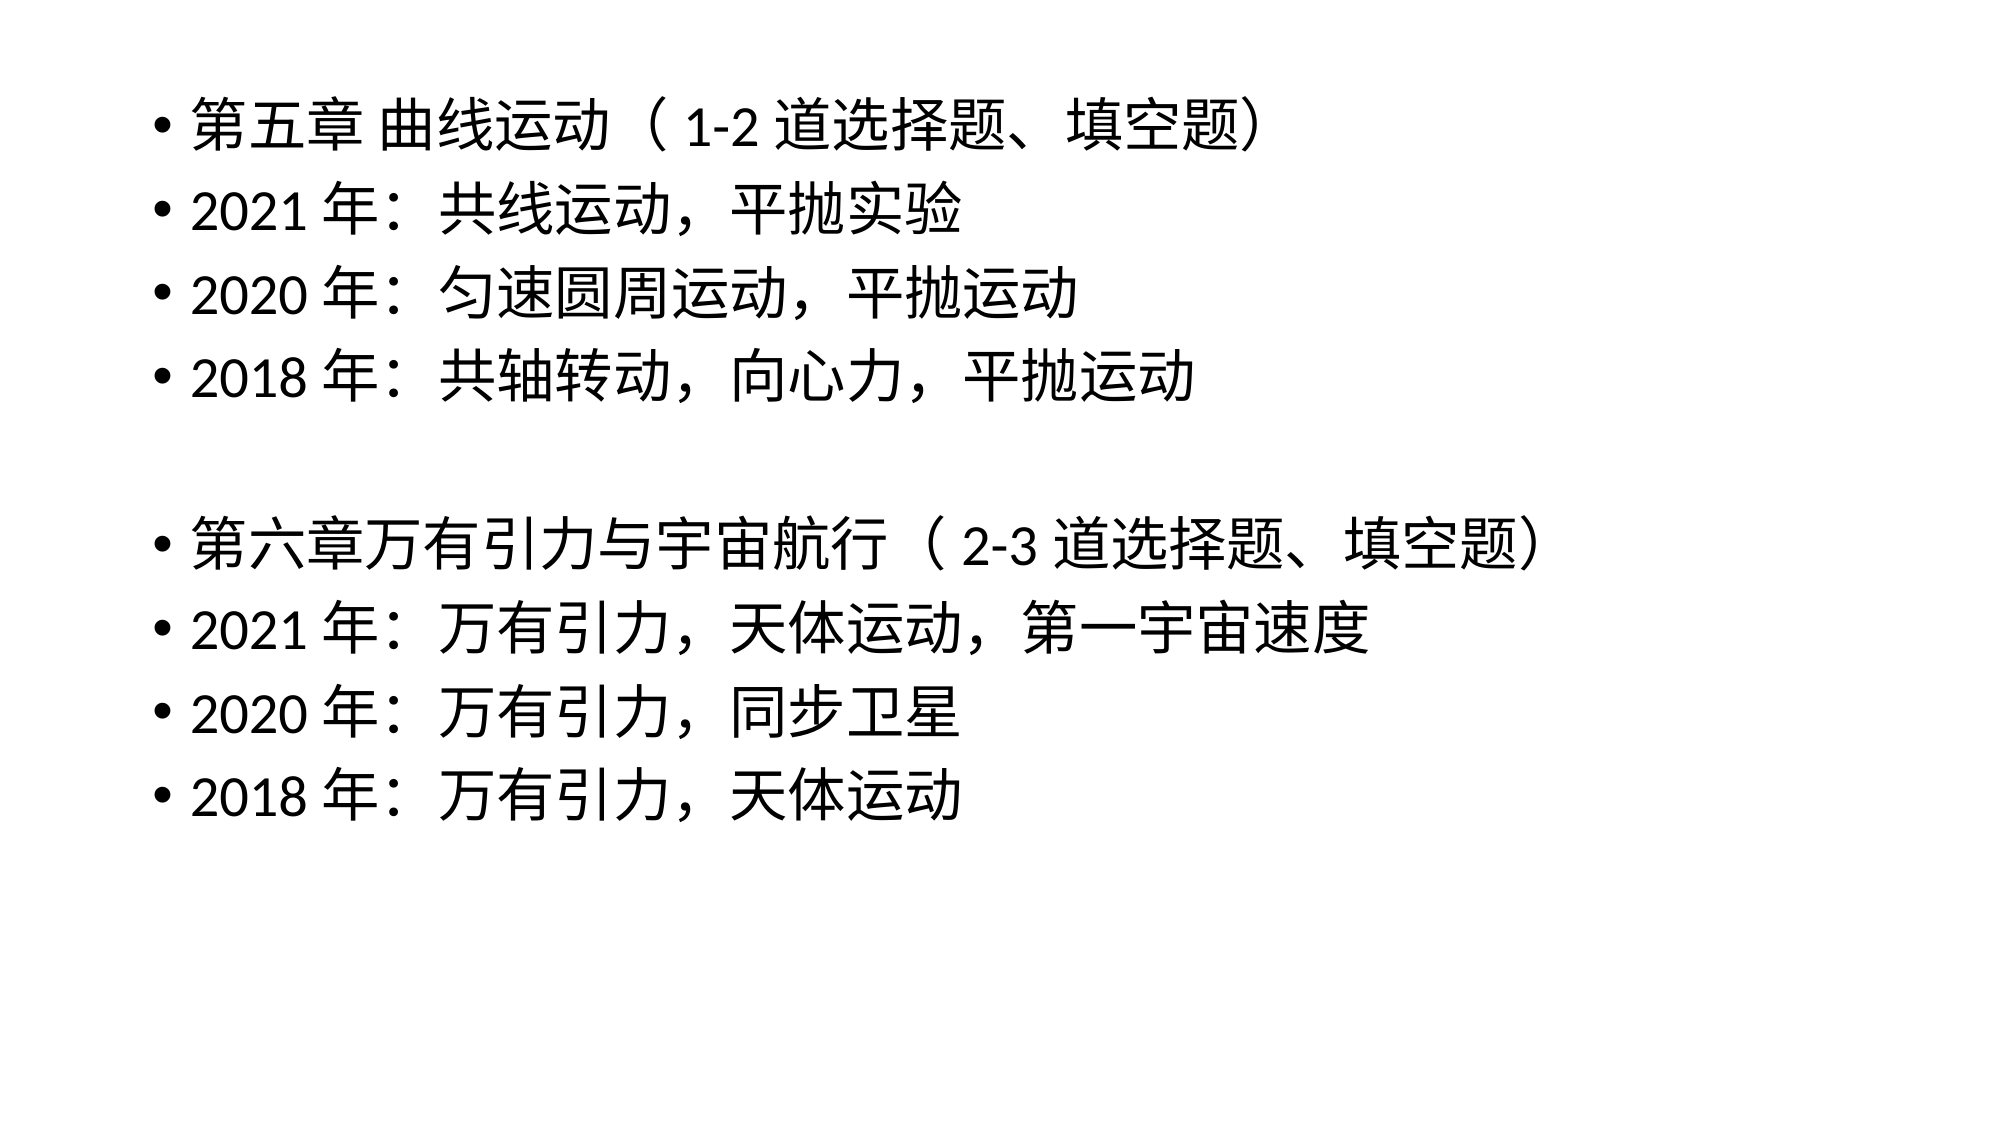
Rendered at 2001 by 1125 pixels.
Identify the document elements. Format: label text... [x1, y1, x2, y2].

list 第五章 曲线运动（1-2道选择题、填空题） 2021年：共线运动，平抛实验 2020年：匀速圆周运动，平抛运动 2018年：共轴转动，向心力，平抛运动 第六章万有引力与宇宙航行（2-3道选择题、填空题） 2021年：万有引力，天体运动，第一宇宙速度 2020年：万有引力，同步卫星 2018年：万有引力，天体运动 [137, 88, 1863, 1014]
